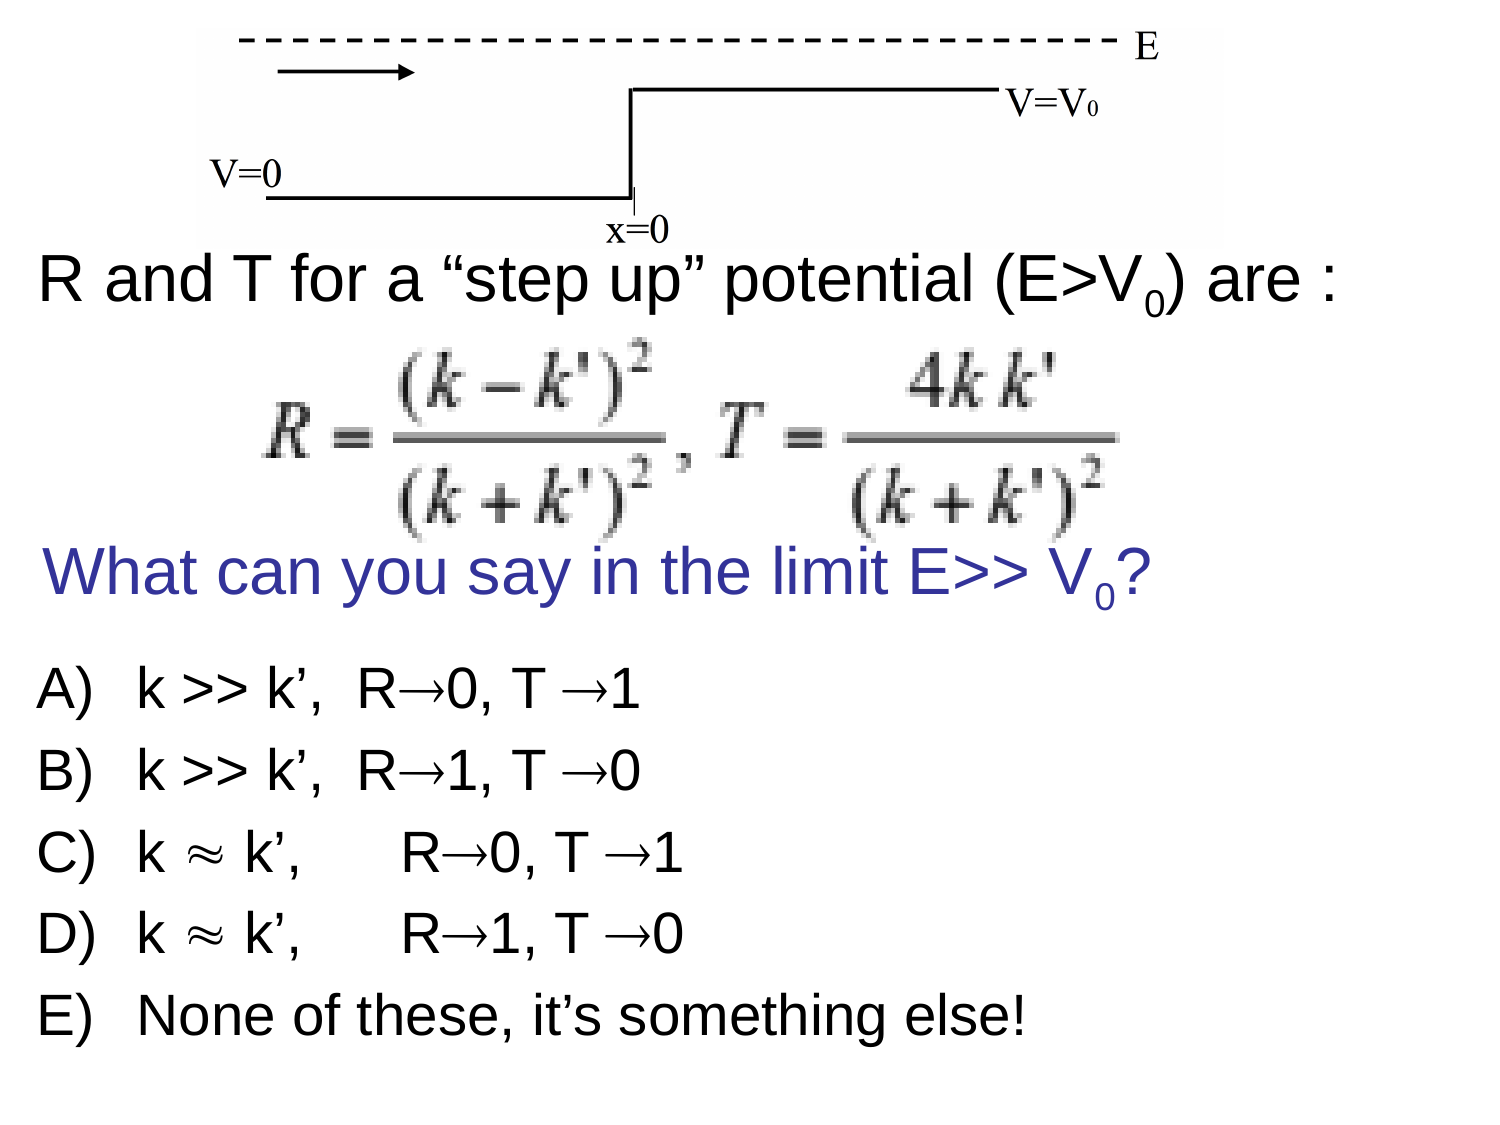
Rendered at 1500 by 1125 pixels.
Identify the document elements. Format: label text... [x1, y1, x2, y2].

text_box What can you say in the limit E>> V0? [27, 520, 1474, 620]
list k >> k’, R0, T 1 k >> k’, R1, T 0 k  k’, R0, T 1 k  k’, R1, T 0 None of these, it’s something else! [21, 642, 1476, 914]
title R and T for a “step up” potential (E>V0) are : [22, 226, 1469, 404]
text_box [196, 28, 1224, 249]
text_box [252, 317, 1130, 544]
